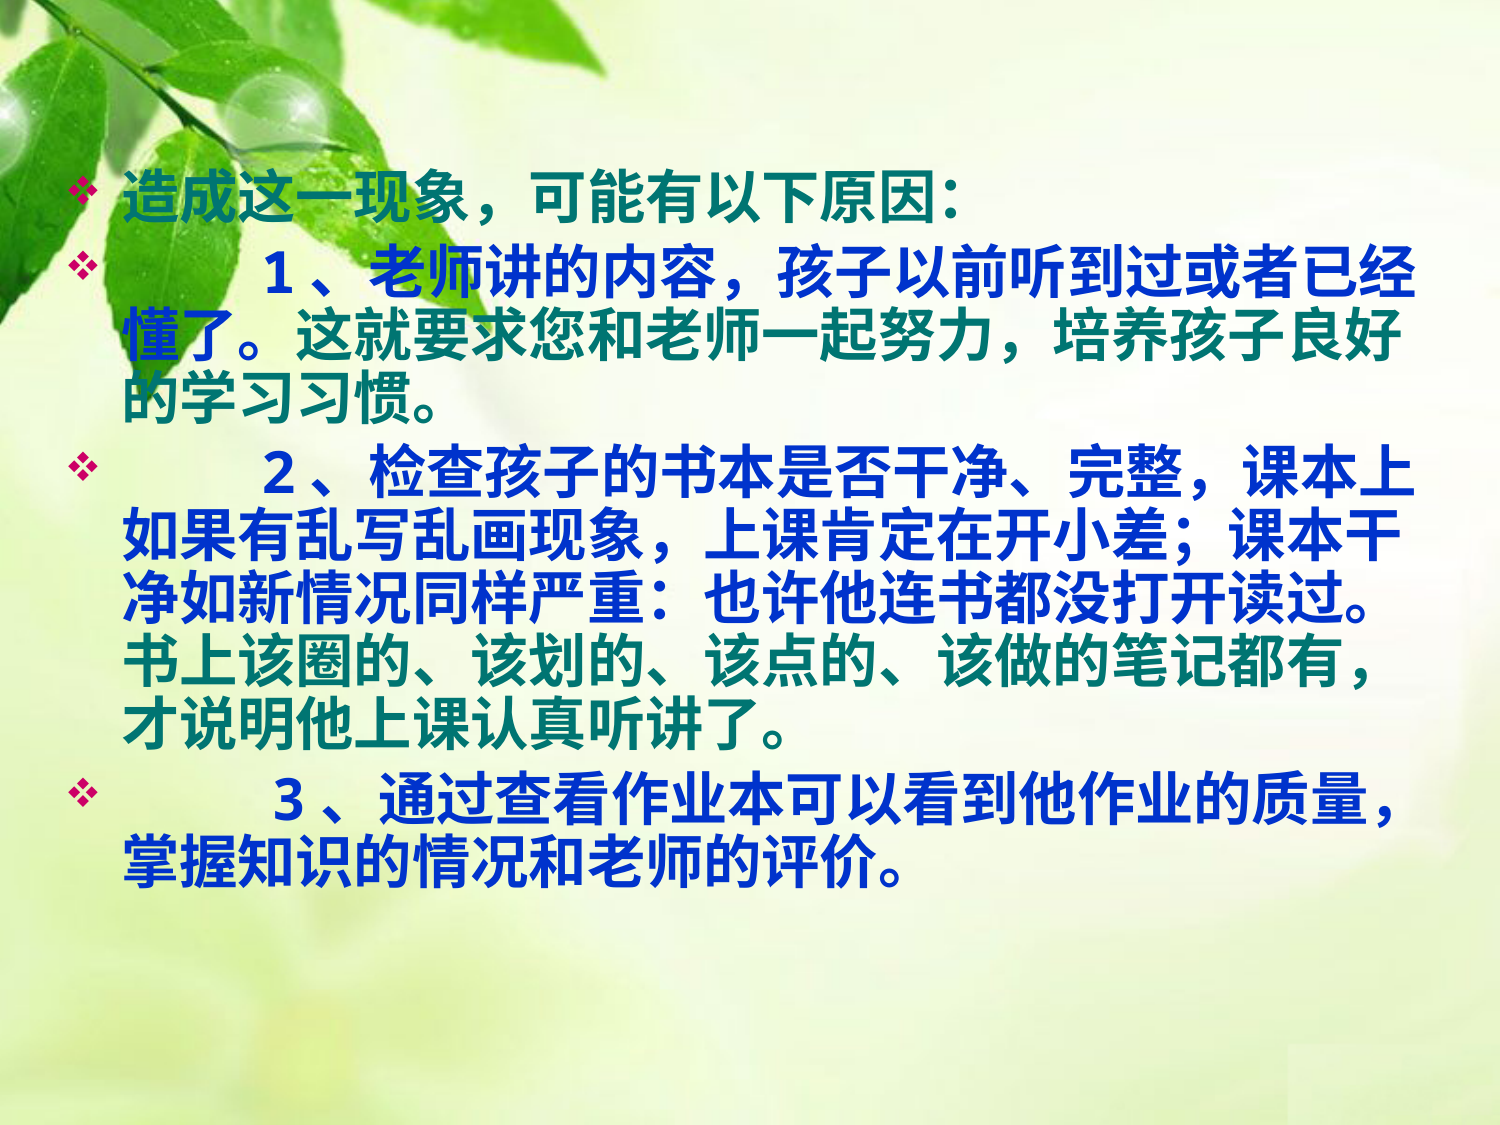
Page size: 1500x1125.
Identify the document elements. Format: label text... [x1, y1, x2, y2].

list 造成这一现象，可能有以下原因： 1、老师讲的内容，孩子以前听到过或者已经懂了。这就要求您和老师一起努力，培养孩子良好的学习习惯。 2、检查孩子的书本是否干净、完整，课本上如果有乱写乱画现象，上课肯定在开小差；课本干净如新情况同样严重：也许他连书都没打开读过。书上该圈的、该划的、该点的、该做的笔记都有，才说明他上课认真听讲了。 3、通过查看作业本可以看到他作业的质量，掌握知识的情况和老师的评价。 [49, 160, 1452, 963]
picture [0, 0, 1500, 1125]
